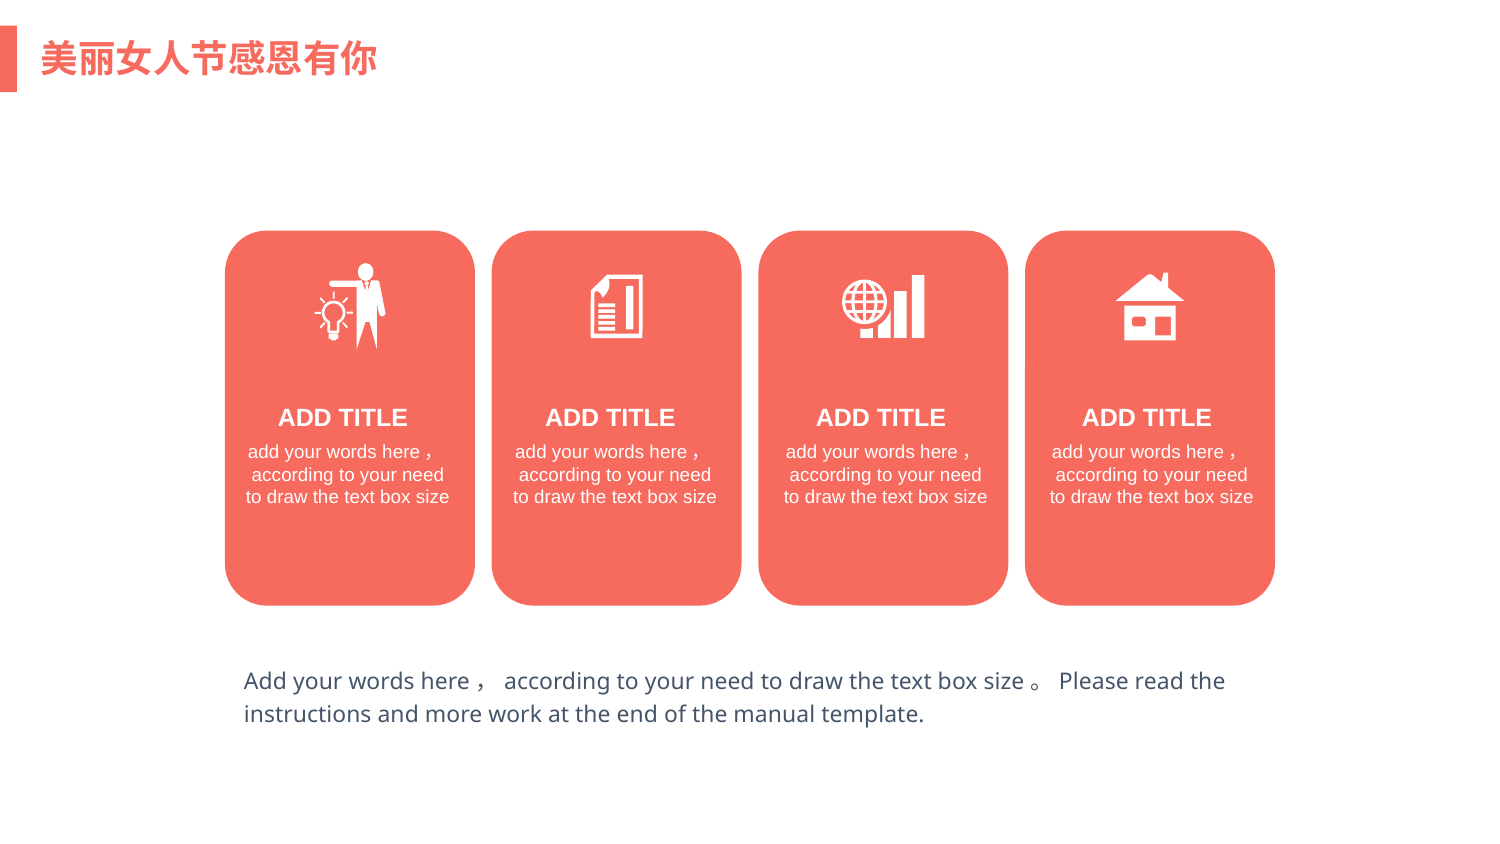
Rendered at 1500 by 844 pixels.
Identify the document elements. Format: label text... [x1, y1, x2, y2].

text_box Add your words here，according to your need to draw the text box size。Please read the instructions and more work at the end of the manual template. [243, 660, 1271, 727]
text_box ADD TITLE [511, 400, 710, 431]
text_box ADD TITLE [243, 400, 443, 431]
text_box [758, 230, 1009, 606]
text_box ADD TITLE [1047, 400, 1247, 431]
text_box ADD TITLE [781, 400, 981, 431]
text_box [491, 230, 742, 606]
text_box add your words here，according to your need to draw the text box size [1048, 440, 1255, 508]
text_box [842, 279, 887, 325]
text_box 美丽女人节感恩有你 [29, 29, 459, 86]
text_box [878, 309, 891, 338]
text_box [1124, 305, 1176, 341]
text_box add your words here，according to your need to draw the text box size [512, 440, 718, 508]
text_box add your words here，according to your need to draw the text box size [782, 440, 989, 508]
text_box [329, 263, 386, 350]
text_box [590, 274, 643, 339]
text_box [894, 291, 907, 338]
text_box [911, 275, 925, 338]
text_box [1115, 272, 1185, 301]
text_box [0, 24, 19, 94]
text_box add your words here，according to your need to draw the text box size [244, 440, 451, 508]
text_box [860, 327, 873, 338]
text_box [224, 230, 475, 606]
text_box [314, 297, 353, 341]
text_box [1024, 230, 1276, 606]
